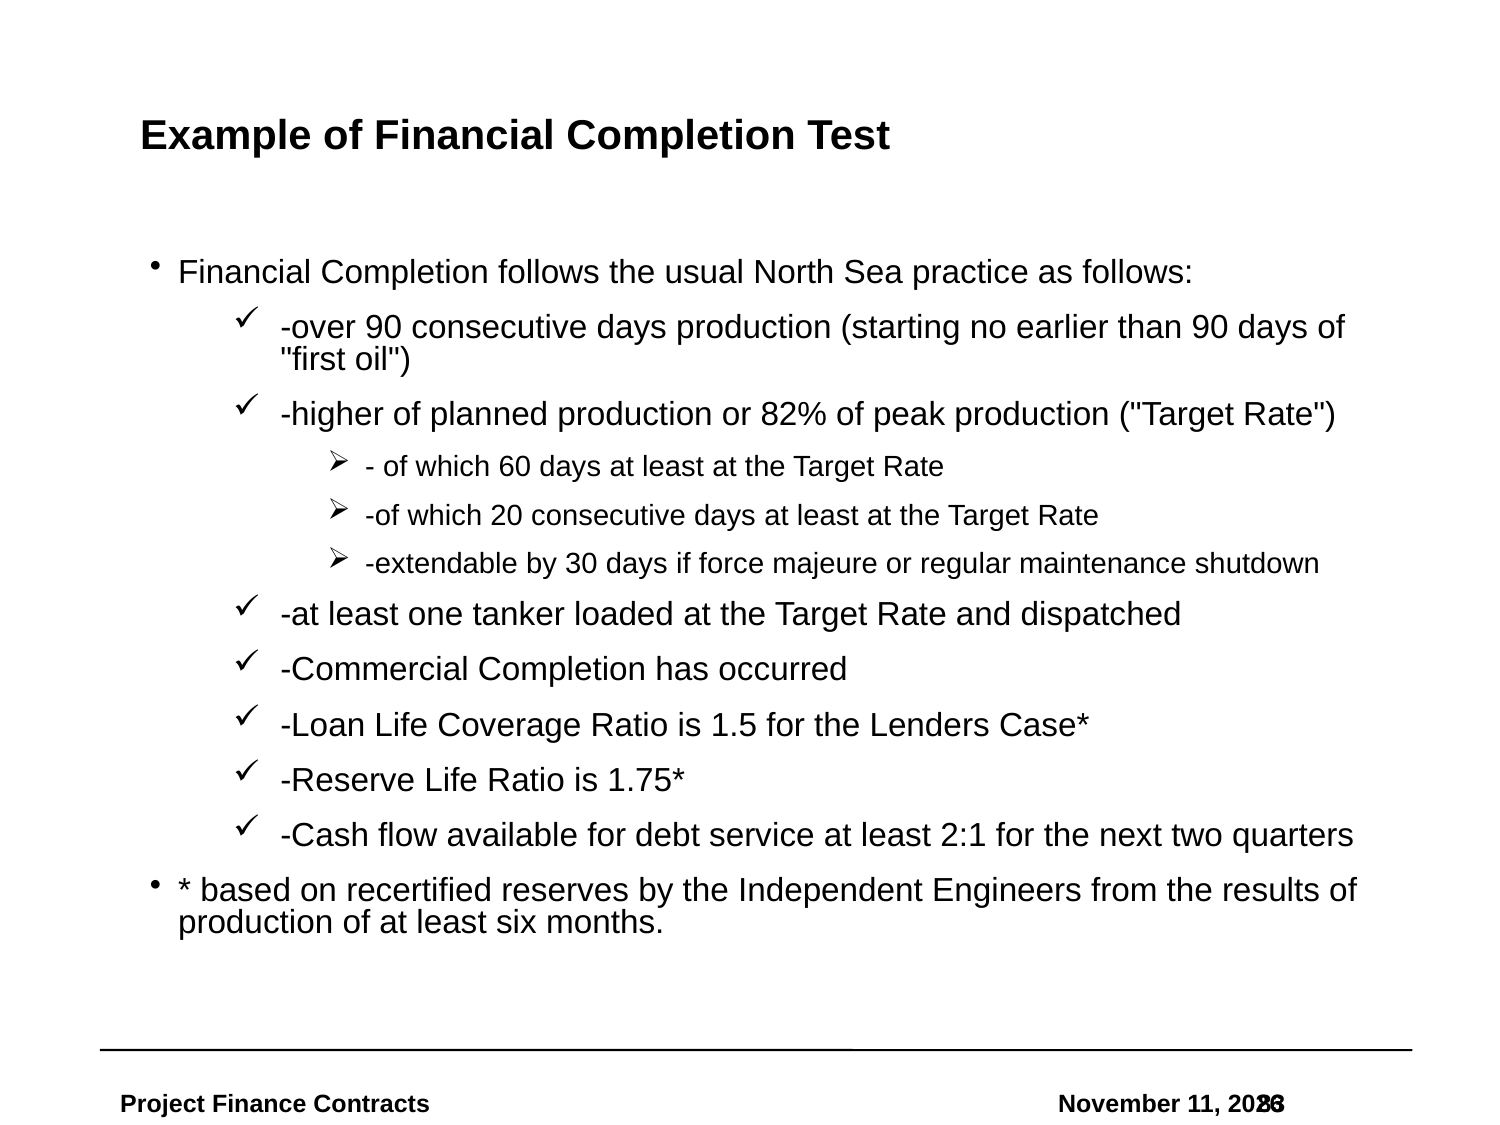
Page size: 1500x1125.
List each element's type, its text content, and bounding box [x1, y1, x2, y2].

title Example of Financial Completion Test [124, 99, 1288, 226]
list Financial Completion follows the usual North Sea practice as follows: -over 90 consecutive days production (starting no earlier than 90 days of "first oil") -higher of planned production or 82% of peak production ("Target Rate") - of which 60 days at least at the Target Rate -of which 20 consecutive days at least at the Target Rate -extendable by 30 days if force majeure or regular maintenance shutdown -at least one tanker loaded at the Target Rate and dispatched -Commercial Completion has occurred -Loan Life Coverage Ratio is 1.5 for the Lenders Case* -Reserve Life Ratio is 1.75* -Cash flow available for debt service at least 2:1 for the next two quarters * based on recertified reserves by the Independent Engineers from the results of production of at least six months. [124, 249, 1376, 1001]
